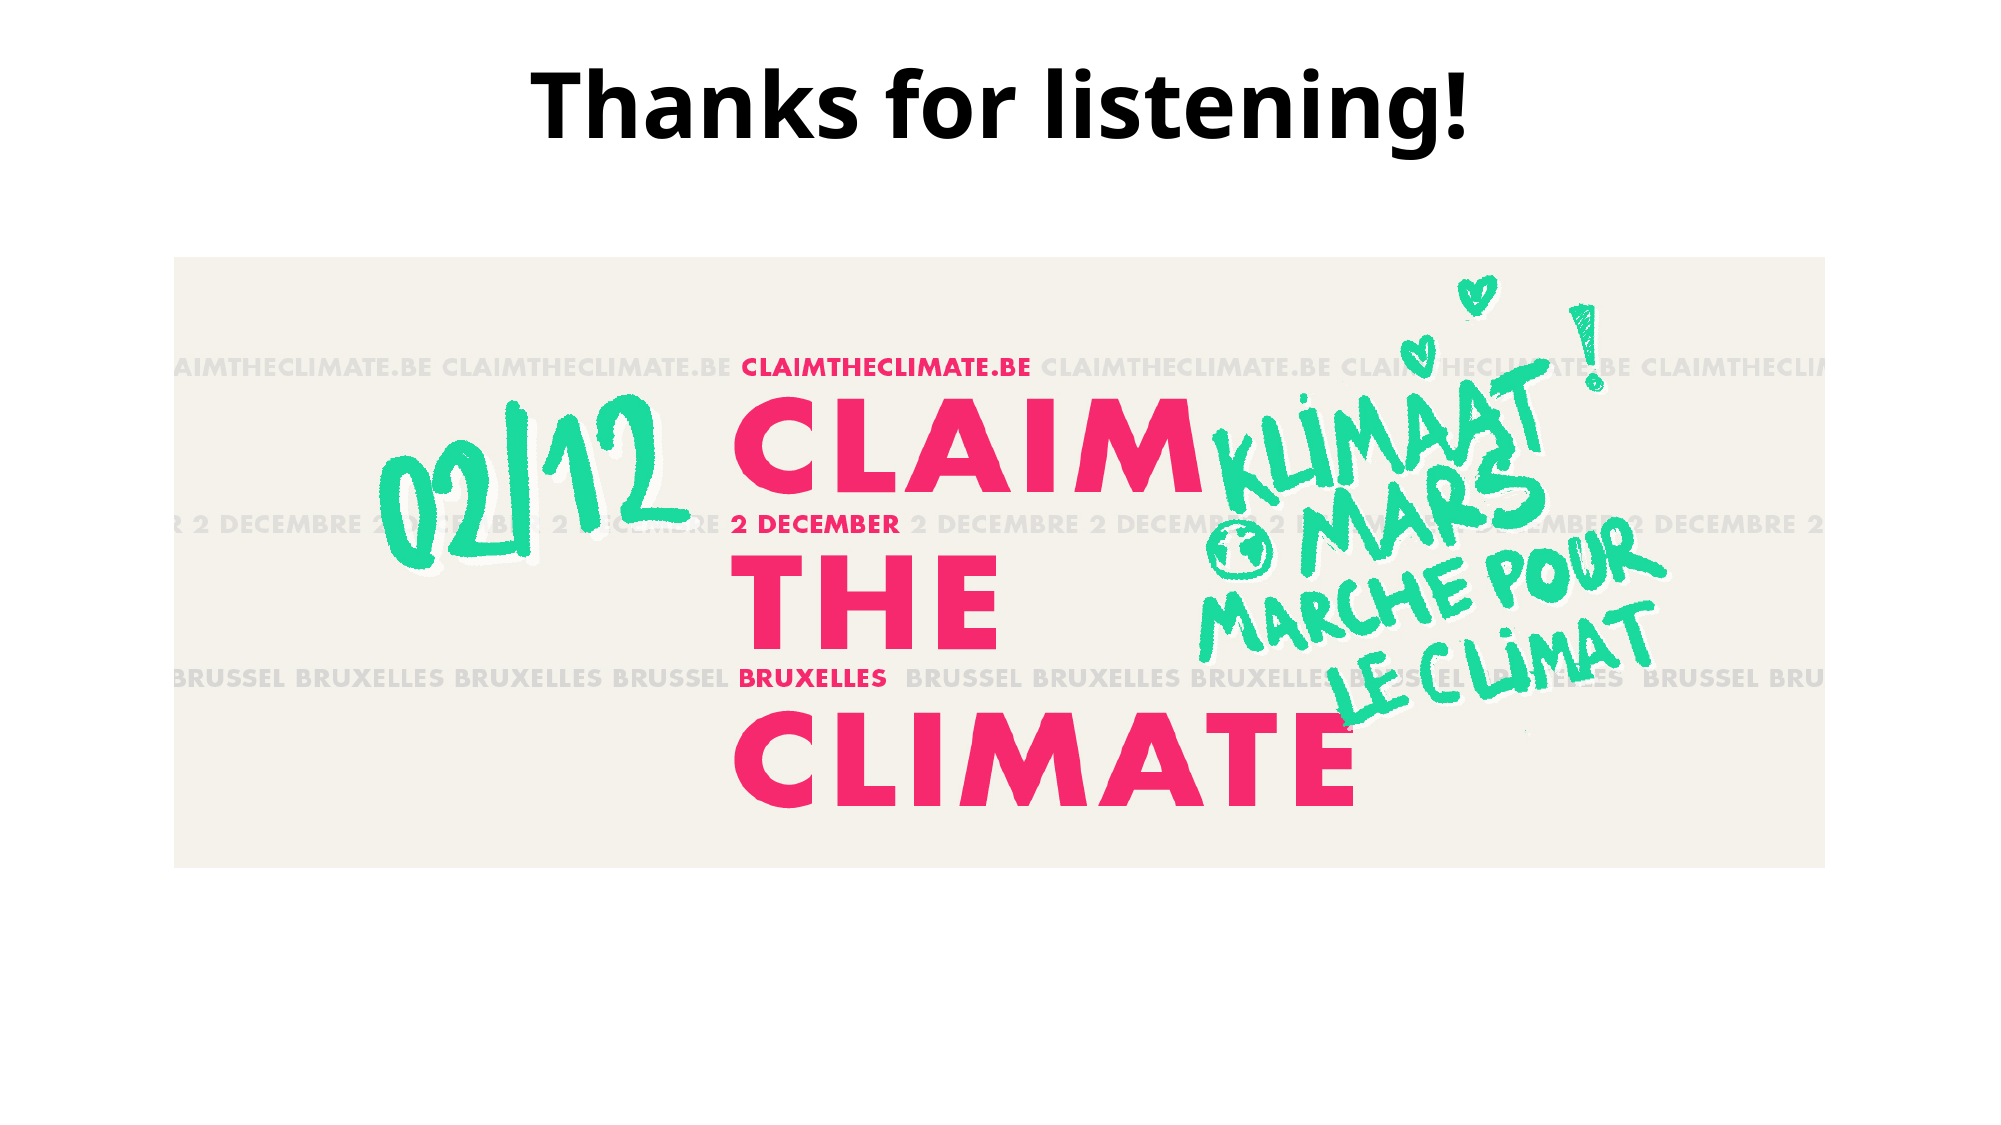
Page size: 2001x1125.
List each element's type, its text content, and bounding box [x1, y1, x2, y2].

picture [174, 257, 1825, 868]
title Thanks for listening! [137, 0, 1863, 218]
